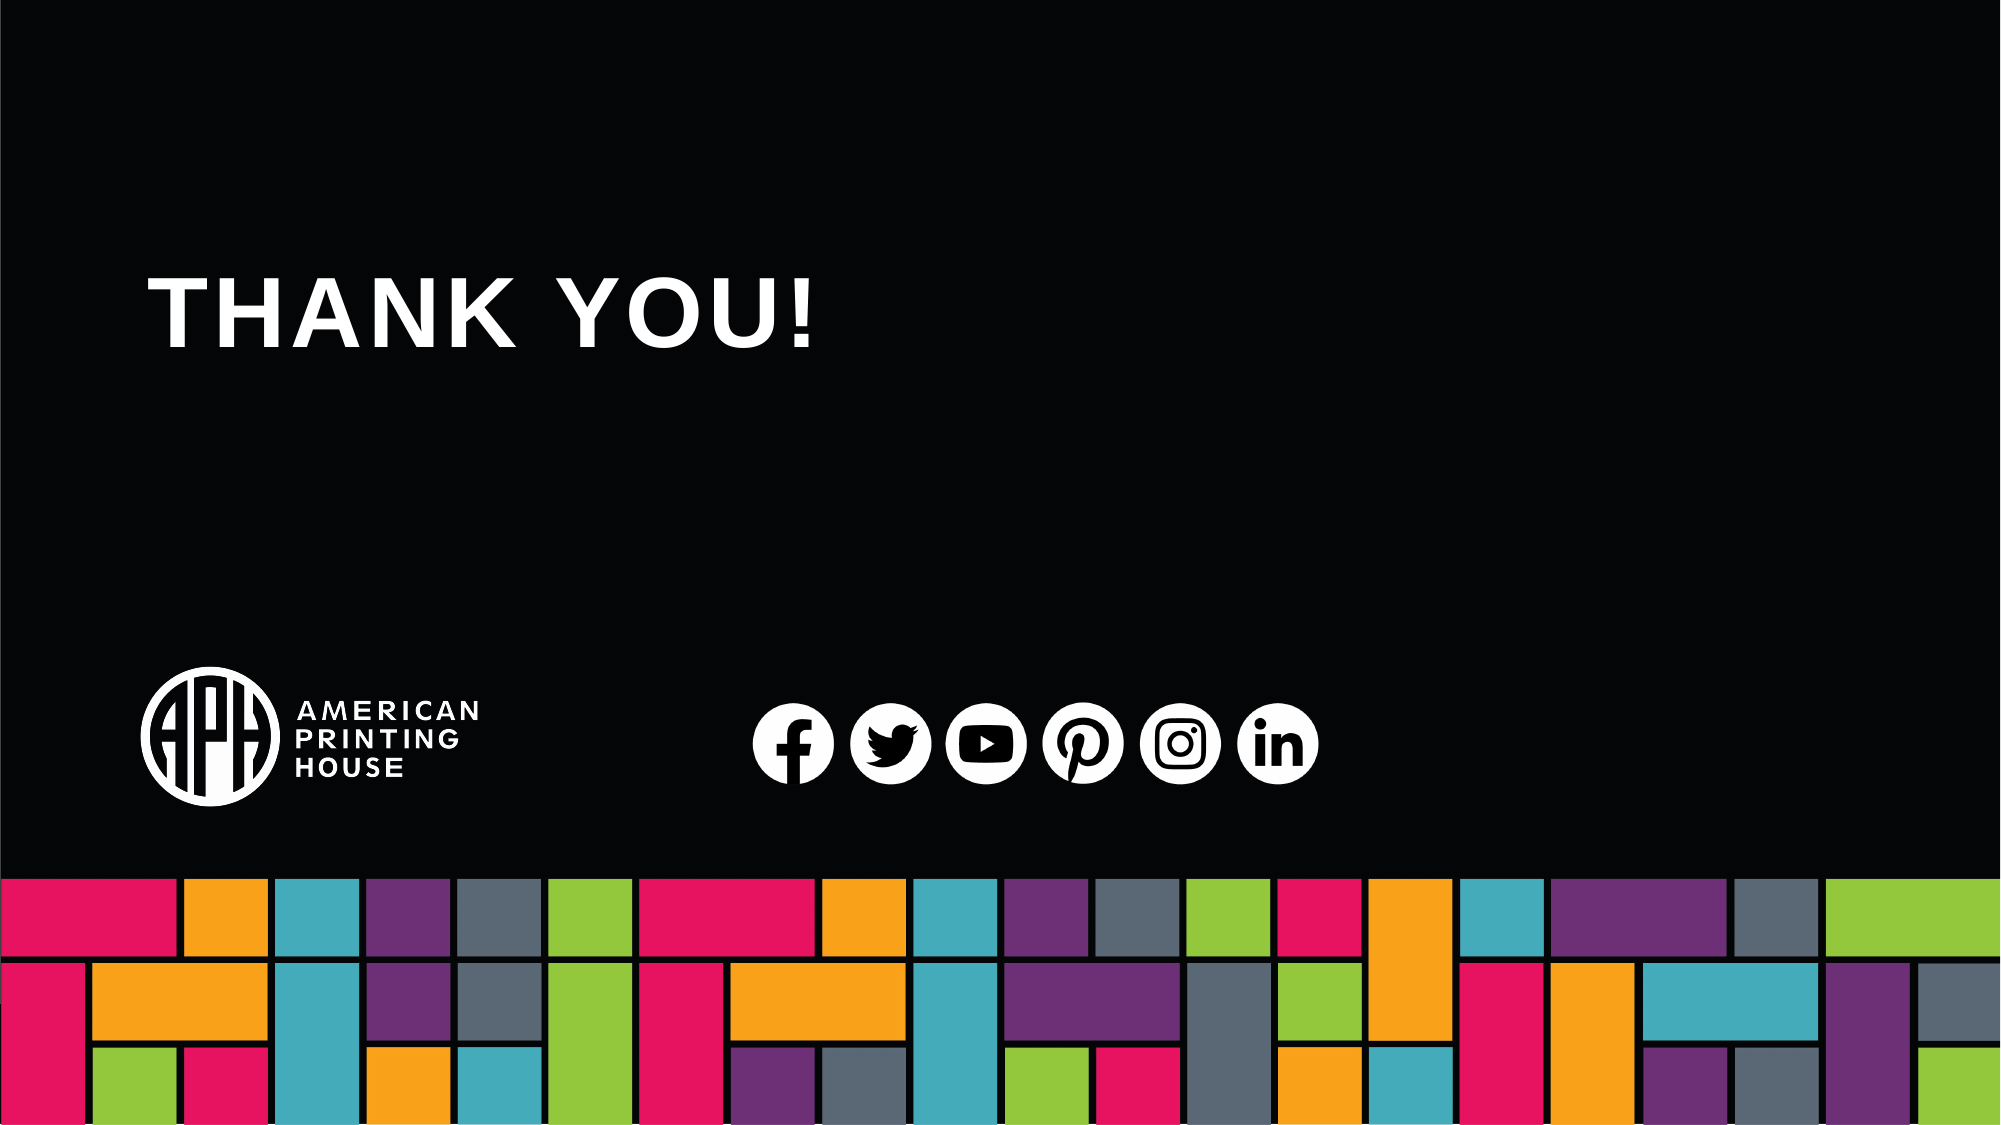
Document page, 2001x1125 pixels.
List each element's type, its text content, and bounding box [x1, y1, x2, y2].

picture [0, 0, 2001, 1125]
title THANK You! [132, 253, 1451, 382]
